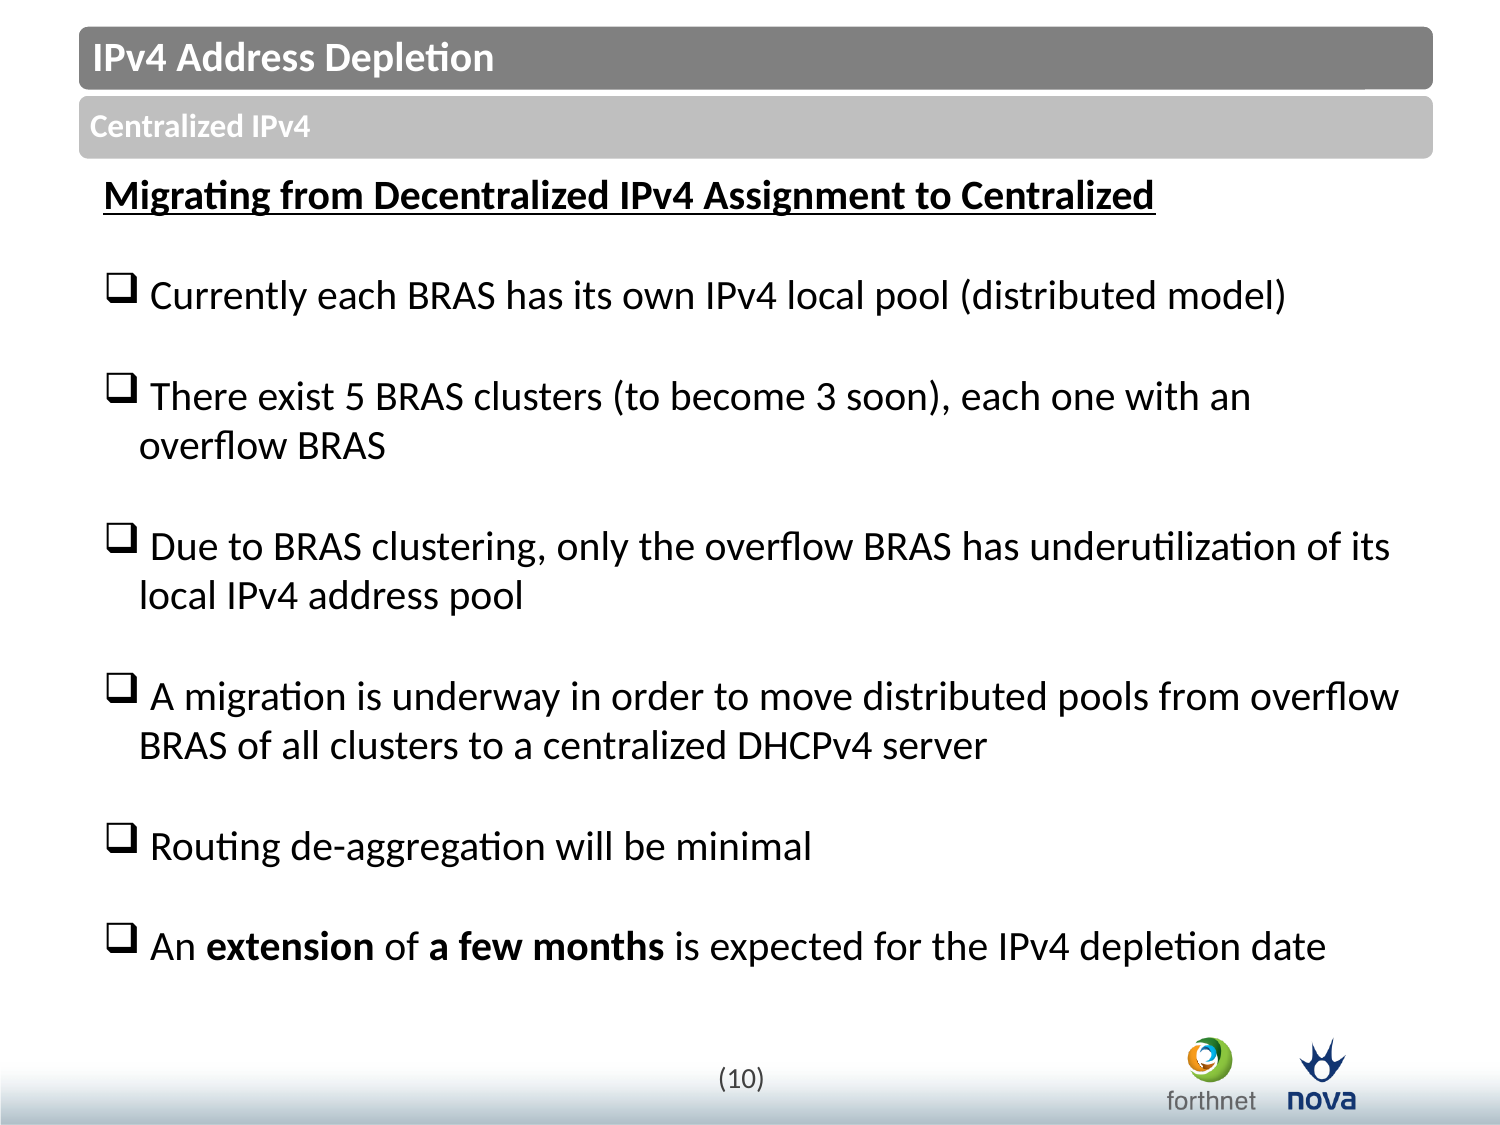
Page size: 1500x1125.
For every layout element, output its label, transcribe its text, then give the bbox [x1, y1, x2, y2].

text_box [76, 24, 1436, 162]
text_box Migrating from Decentralized IPv4 Assignment to Centralized Currently each BRAS has its own IPv4 local pool (distributed model) There exist 5 BRAS clusters (to become 3 soon), each one with an overflow BRAS Due to BRAS clustering, only the overflow BRAS has underutilization of its local IPv4 address pool A migration is underway in order to move distributed pools from overflow BRAS of all clusters to a centralized DHCPv4 server Routing de-aggregation will be minimal An extension of a few months is expected for the IPv4 depletion date [88, 169, 1424, 976]
picture [2, 1010, 1500, 1125]
slide_number (10) [703, 1046, 1054, 1107]
